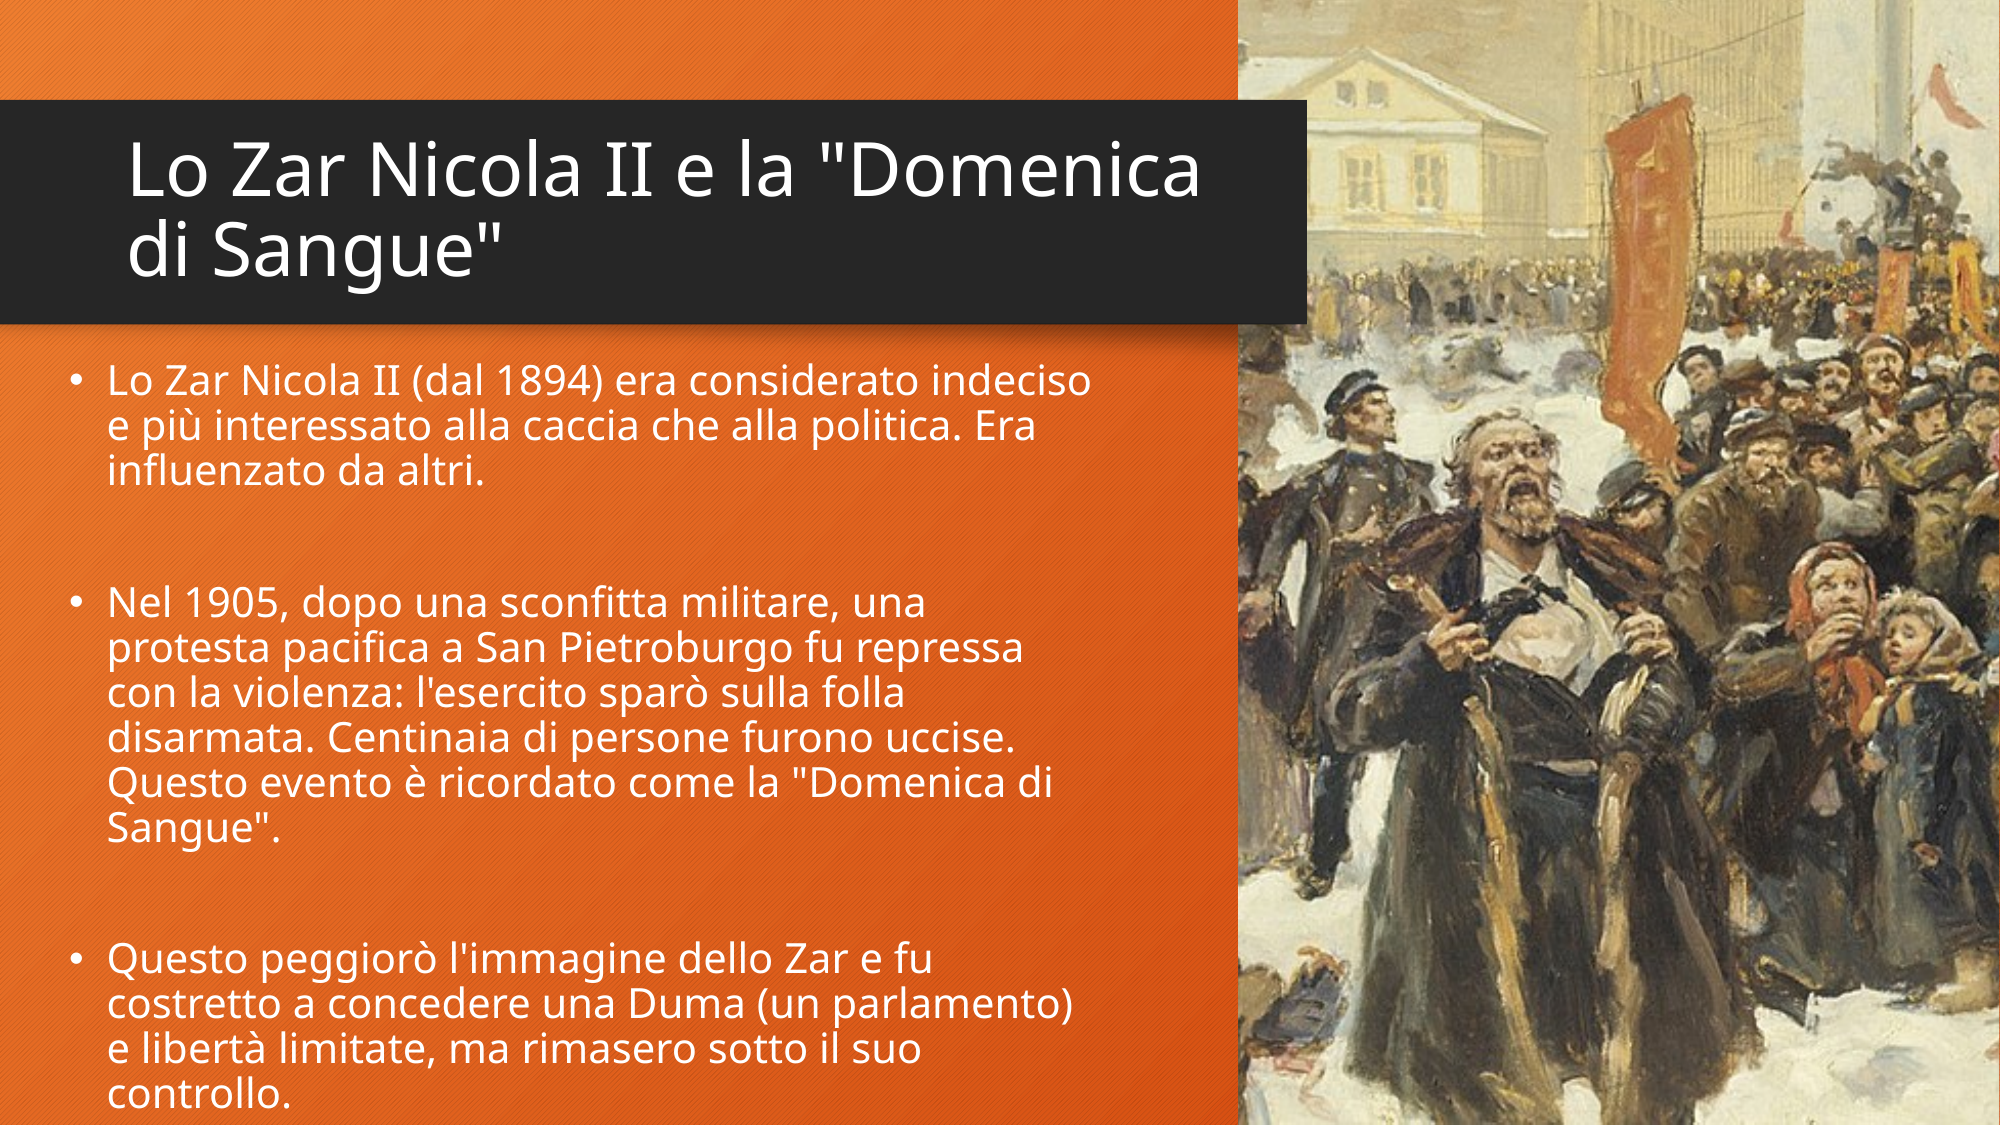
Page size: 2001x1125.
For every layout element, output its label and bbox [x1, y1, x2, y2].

text_box [0, 377, 1237, 1125]
text_box [0, 0, 1237, 322]
picture [0, 0, 2000, 1125]
